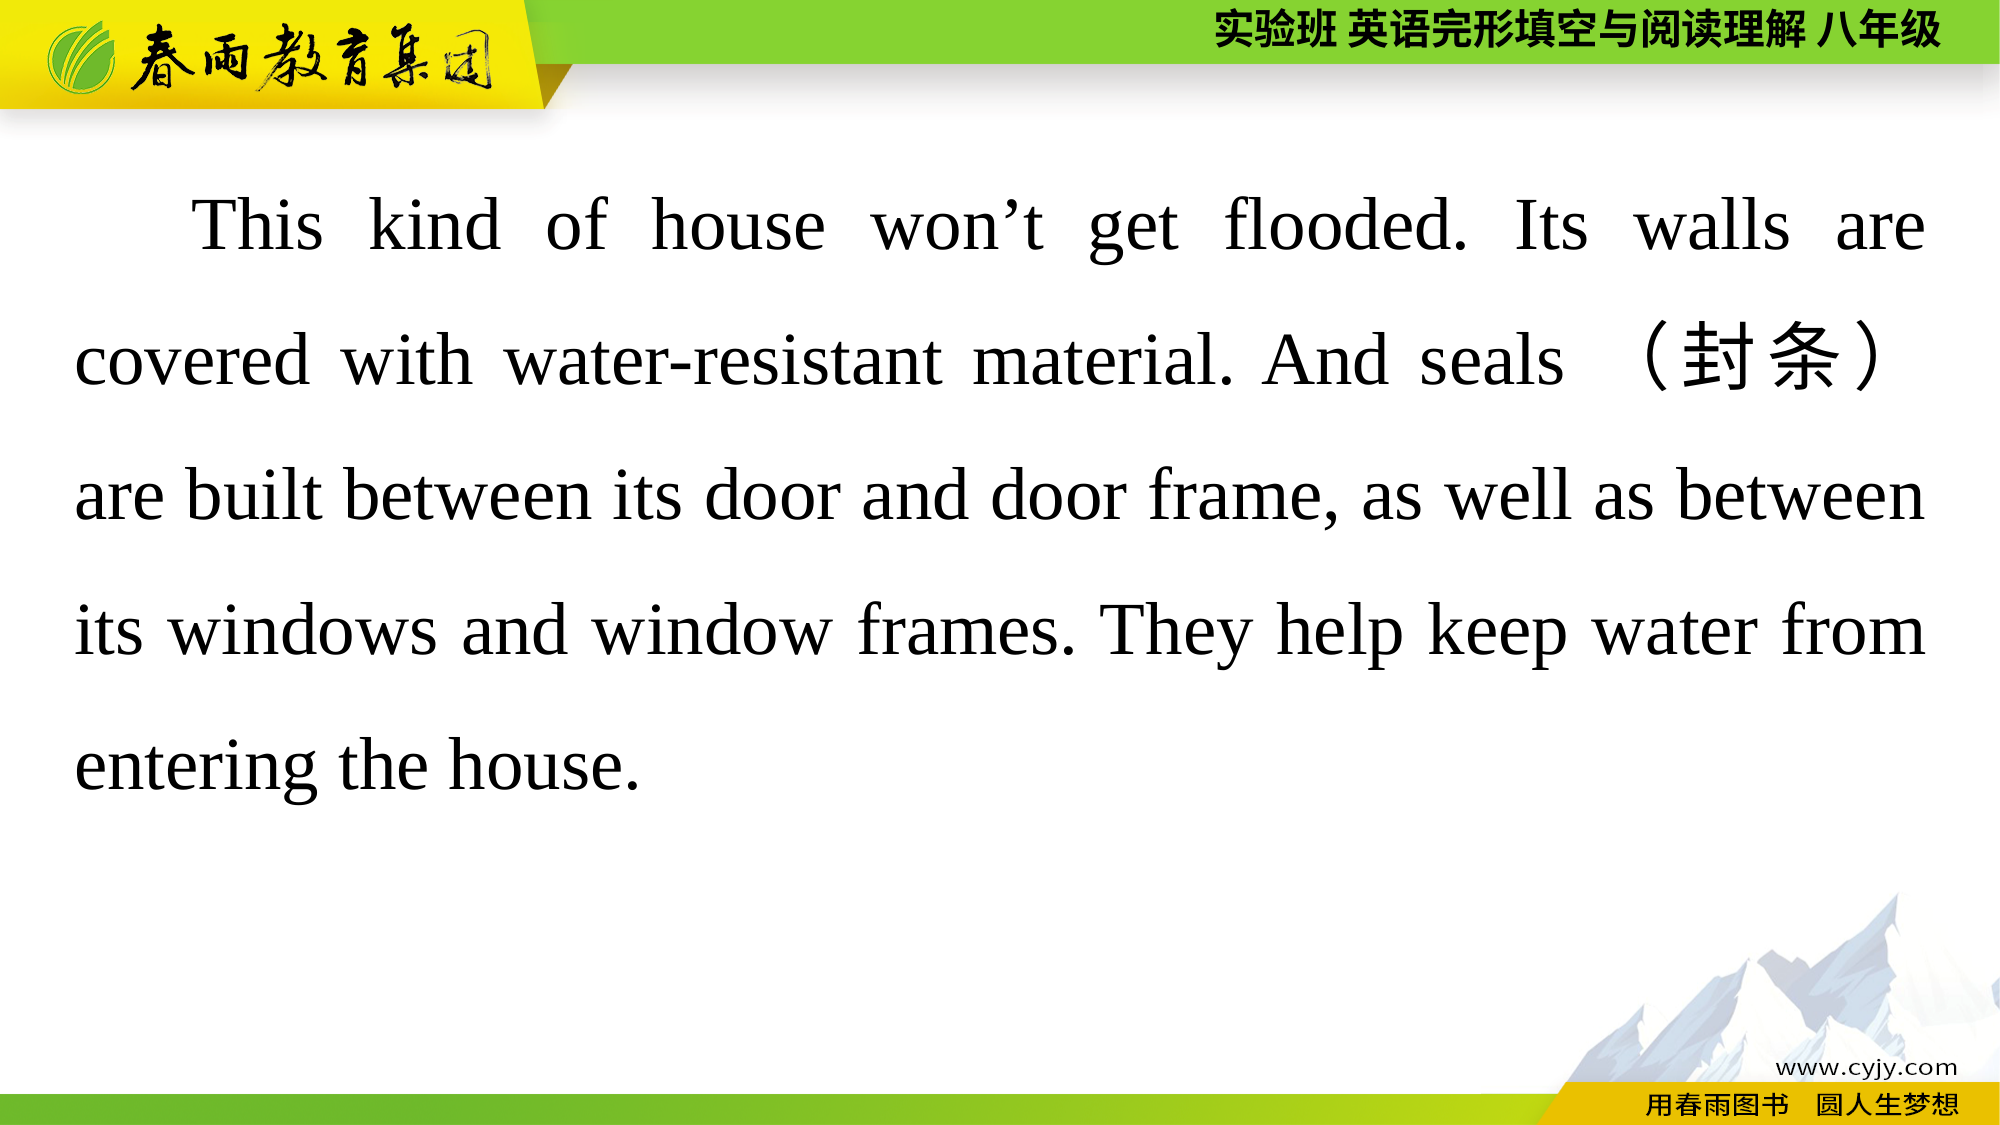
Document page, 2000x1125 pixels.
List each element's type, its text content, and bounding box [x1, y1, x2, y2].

list This kind of house won’t get flooded. Its walls are covered with water-resistant material. And seals（封条） are built between its door and door frame, as well as between its windows and window frames. They help keep water from entering the house. [59, 122, 1944, 803]
picture [0, 0, 2000, 1125]
